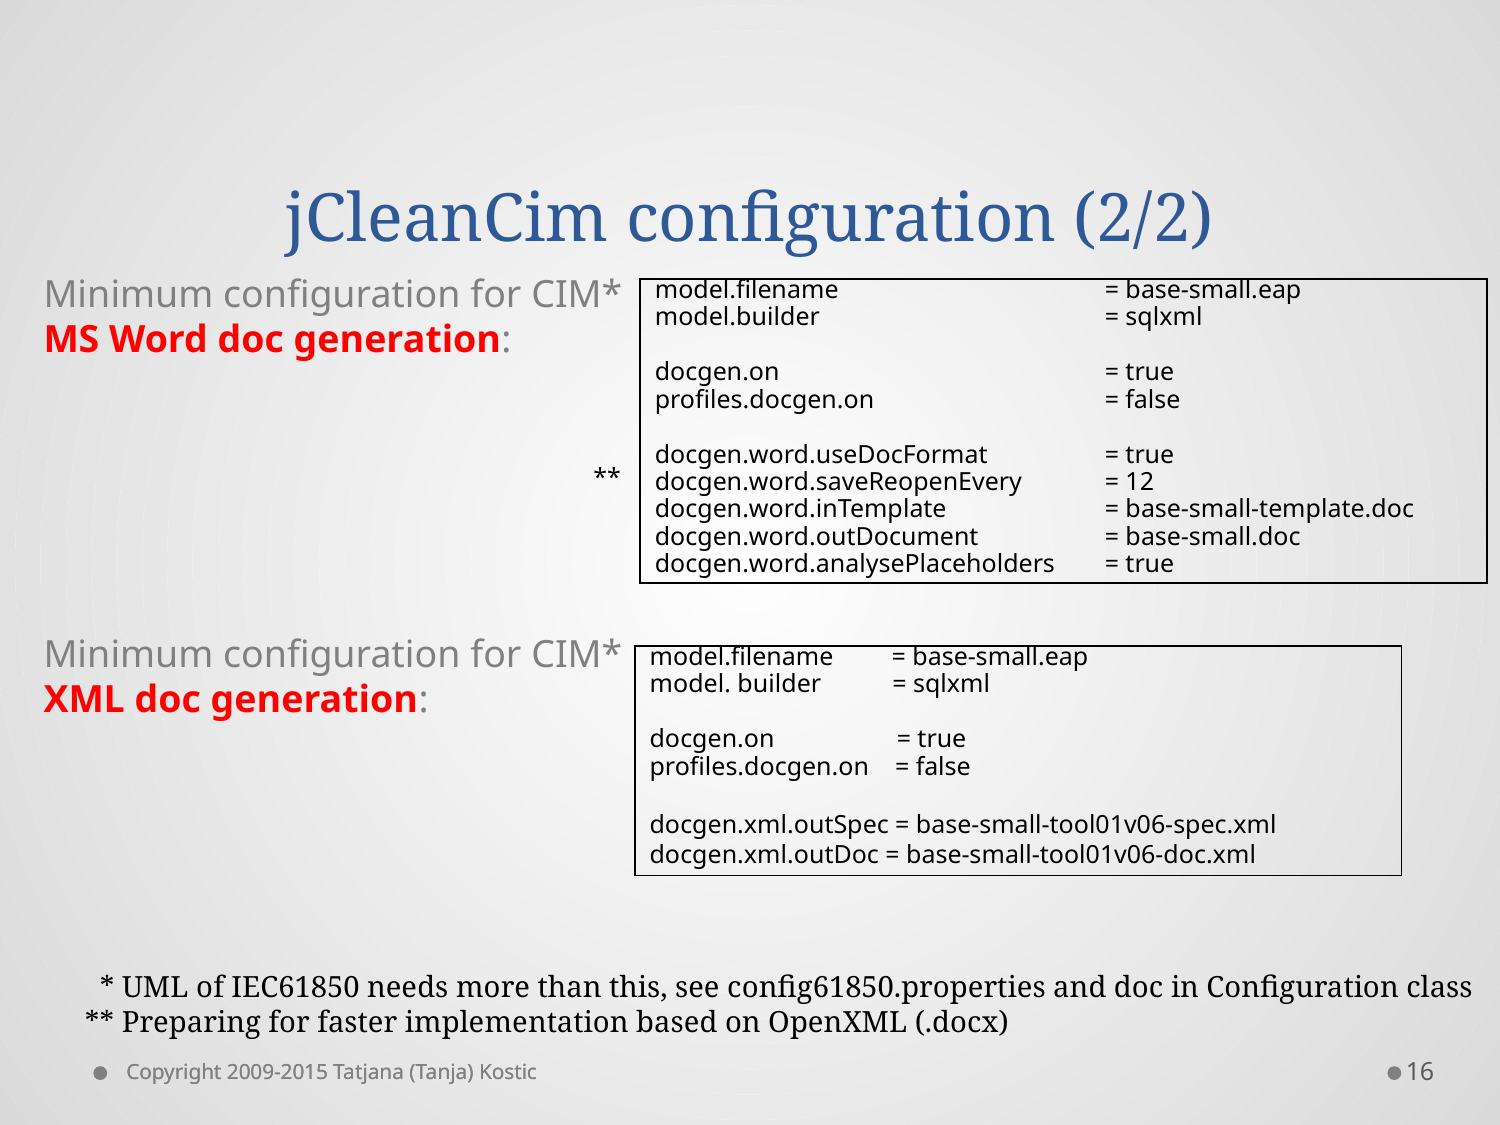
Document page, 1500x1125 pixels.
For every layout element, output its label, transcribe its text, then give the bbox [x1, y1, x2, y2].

title jCleanCim configuration (2/2) [75, 0, 1425, 263]
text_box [580, 278, 1488, 613]
list Minimum configuration for CIM* MS Word doc generation: Minimum configuration for CIM* XML doc generation: [28, 262, 691, 1005]
text_box * UML of IEC61850 needs more than this, see config61850.properties and doc in Configuration class ** Preparing for faster implementation based on OpenXML (.docx) [55, 960, 1489, 1046]
text_box model.filename = base-small.eap model. builder = sqlxml docgen.on = true profiles.docgen.on = false docgen.xml.outSpec = base-small-tool01v06-spec.xml docgen.xml.outDoc = base-small-tool01v06-doc.xml [634, 646, 1402, 876]
slide_number 16 [1401, 1042, 1494, 1103]
